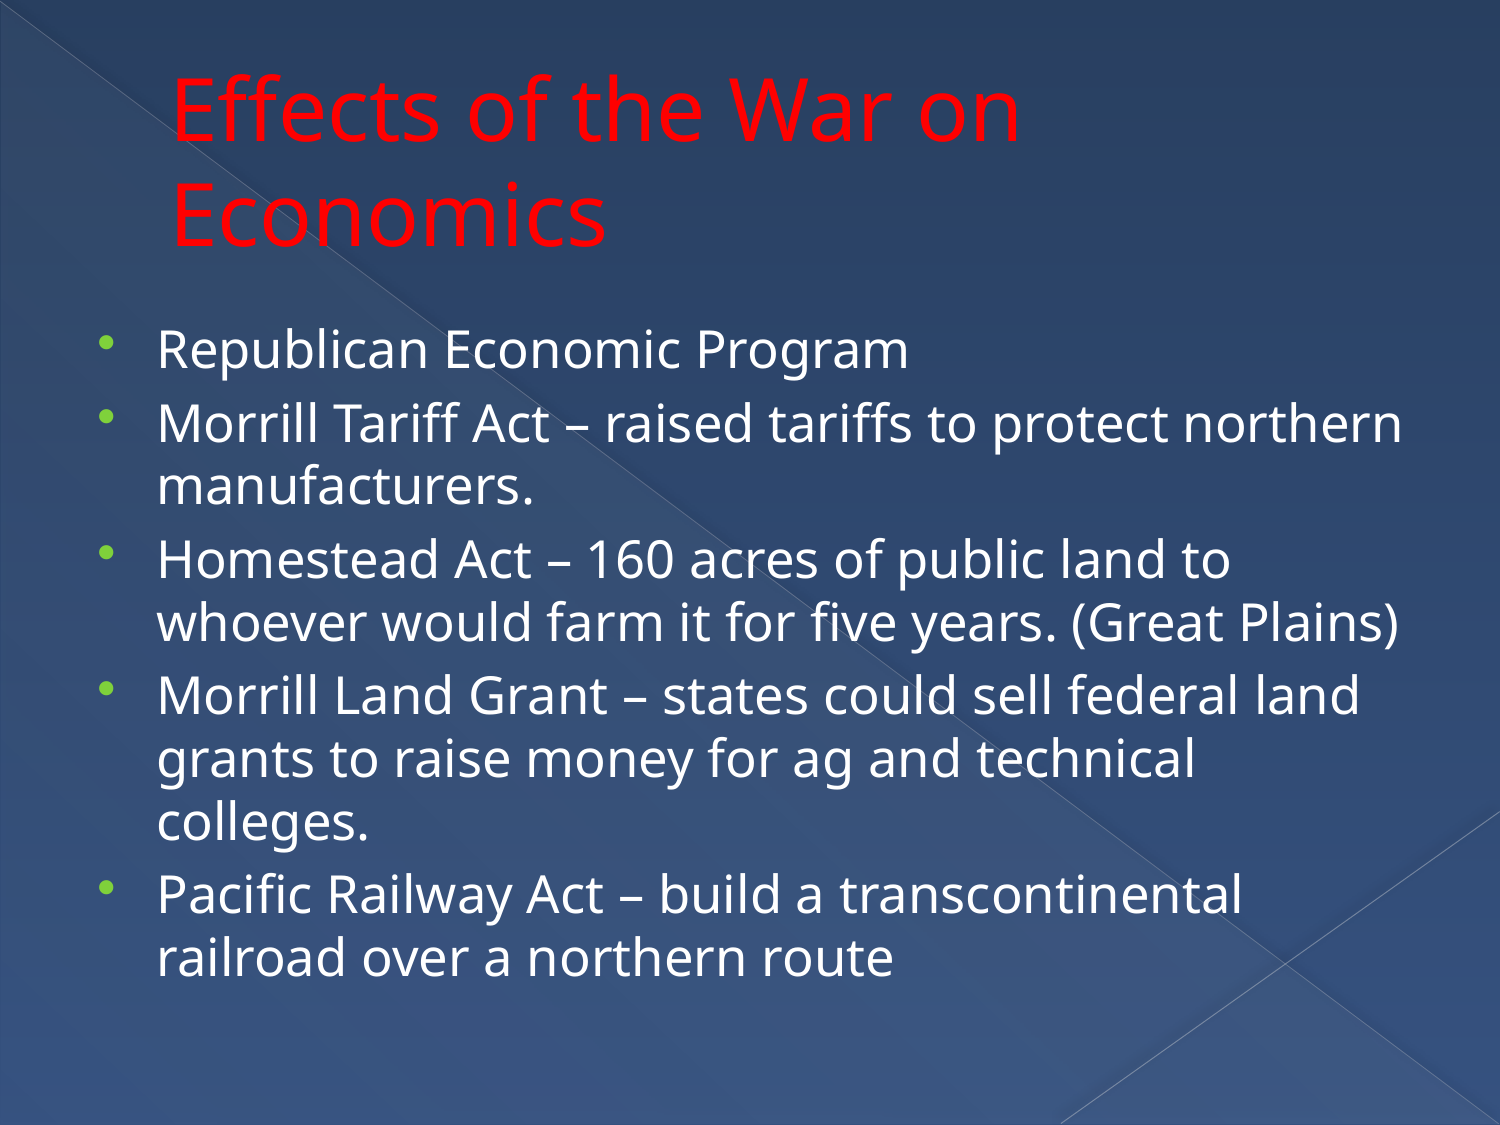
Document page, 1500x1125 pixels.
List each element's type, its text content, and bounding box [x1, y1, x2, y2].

list Republican Economic Program Morrill Tariff Act – raised tariffs to protect northern manufacturers. Homestead Act – 160 acres of public land to whoever would farm it for five years. (Great Plains) Morrill Land Grant – states could sell federal land grants to raise money for ag and technical colleges. Pacific Railway Act – build a transcontinental railroad over a northern route [75, 308, 1425, 1059]
title Effects of the War on Economics [75, 43, 1425, 274]
